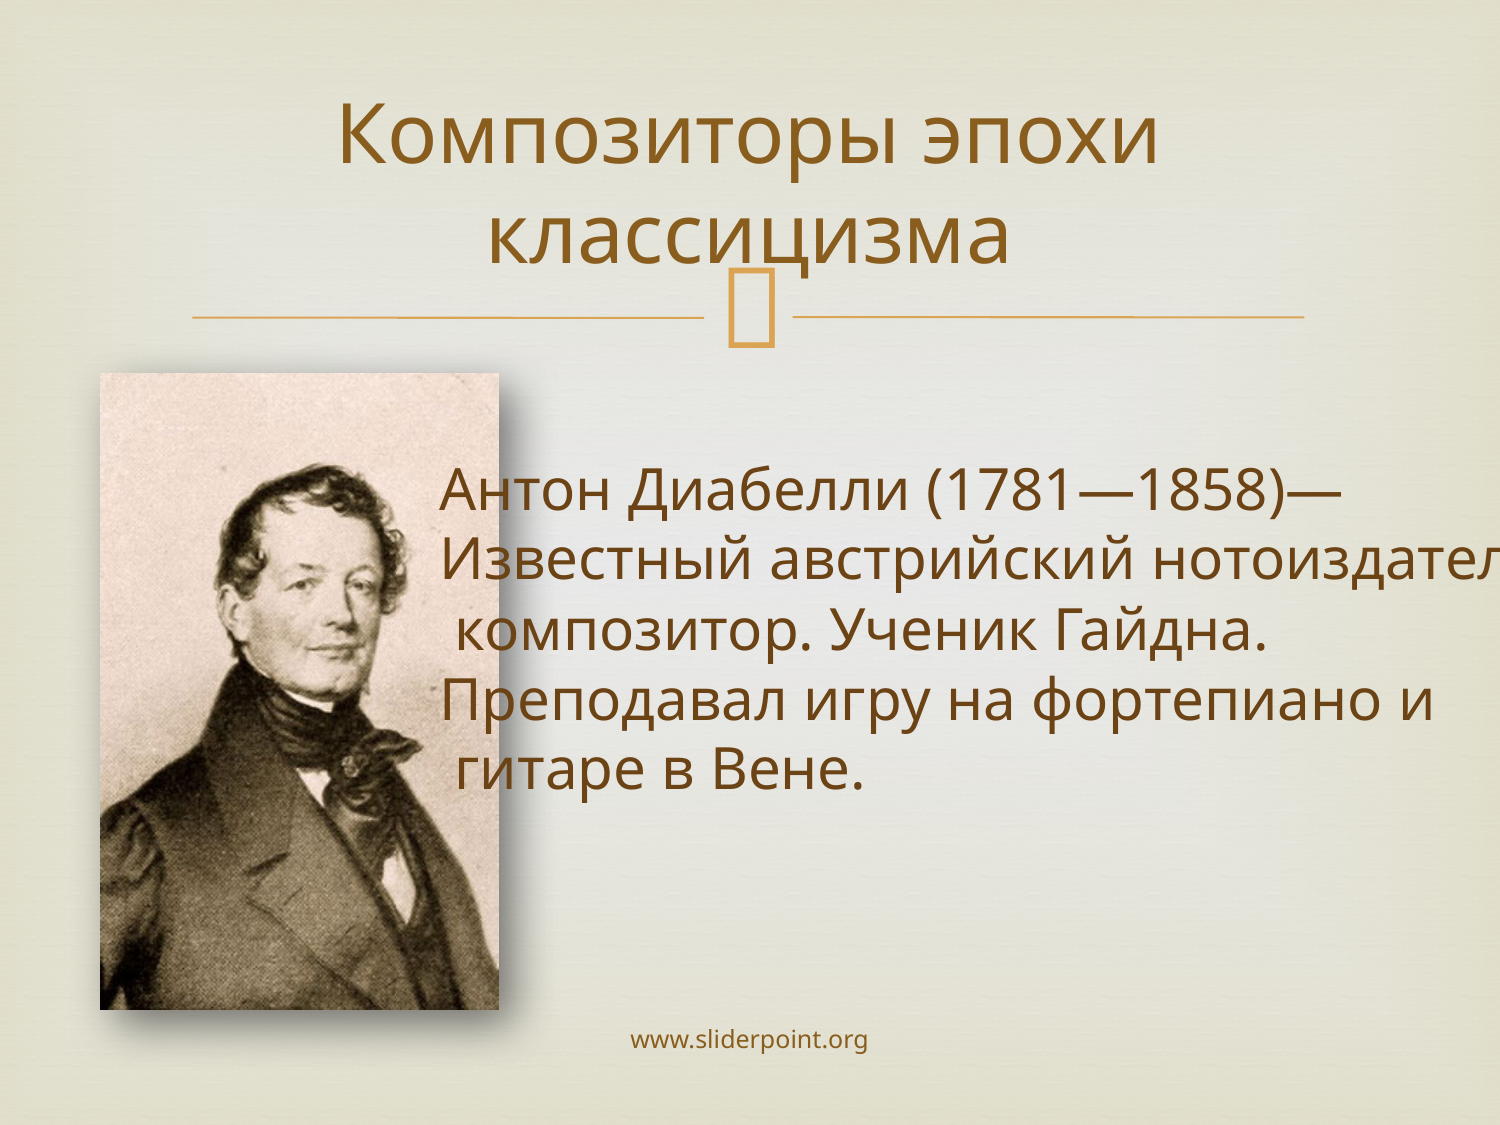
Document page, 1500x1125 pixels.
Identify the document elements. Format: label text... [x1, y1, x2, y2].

title Композиторы эпохи классицизма [112, 93, 1386, 267]
text_box Антон Диабелли (1781—1858)— Известный австрийский нотоиздатель, композитор. Ученик Гайдна. Преподавал игру на фортепиано и гитаре в Вене. [504, 444, 1500, 809]
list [99, 372, 499, 1011]
footer www.sliderpoint.org [512, 1010, 988, 1071]
